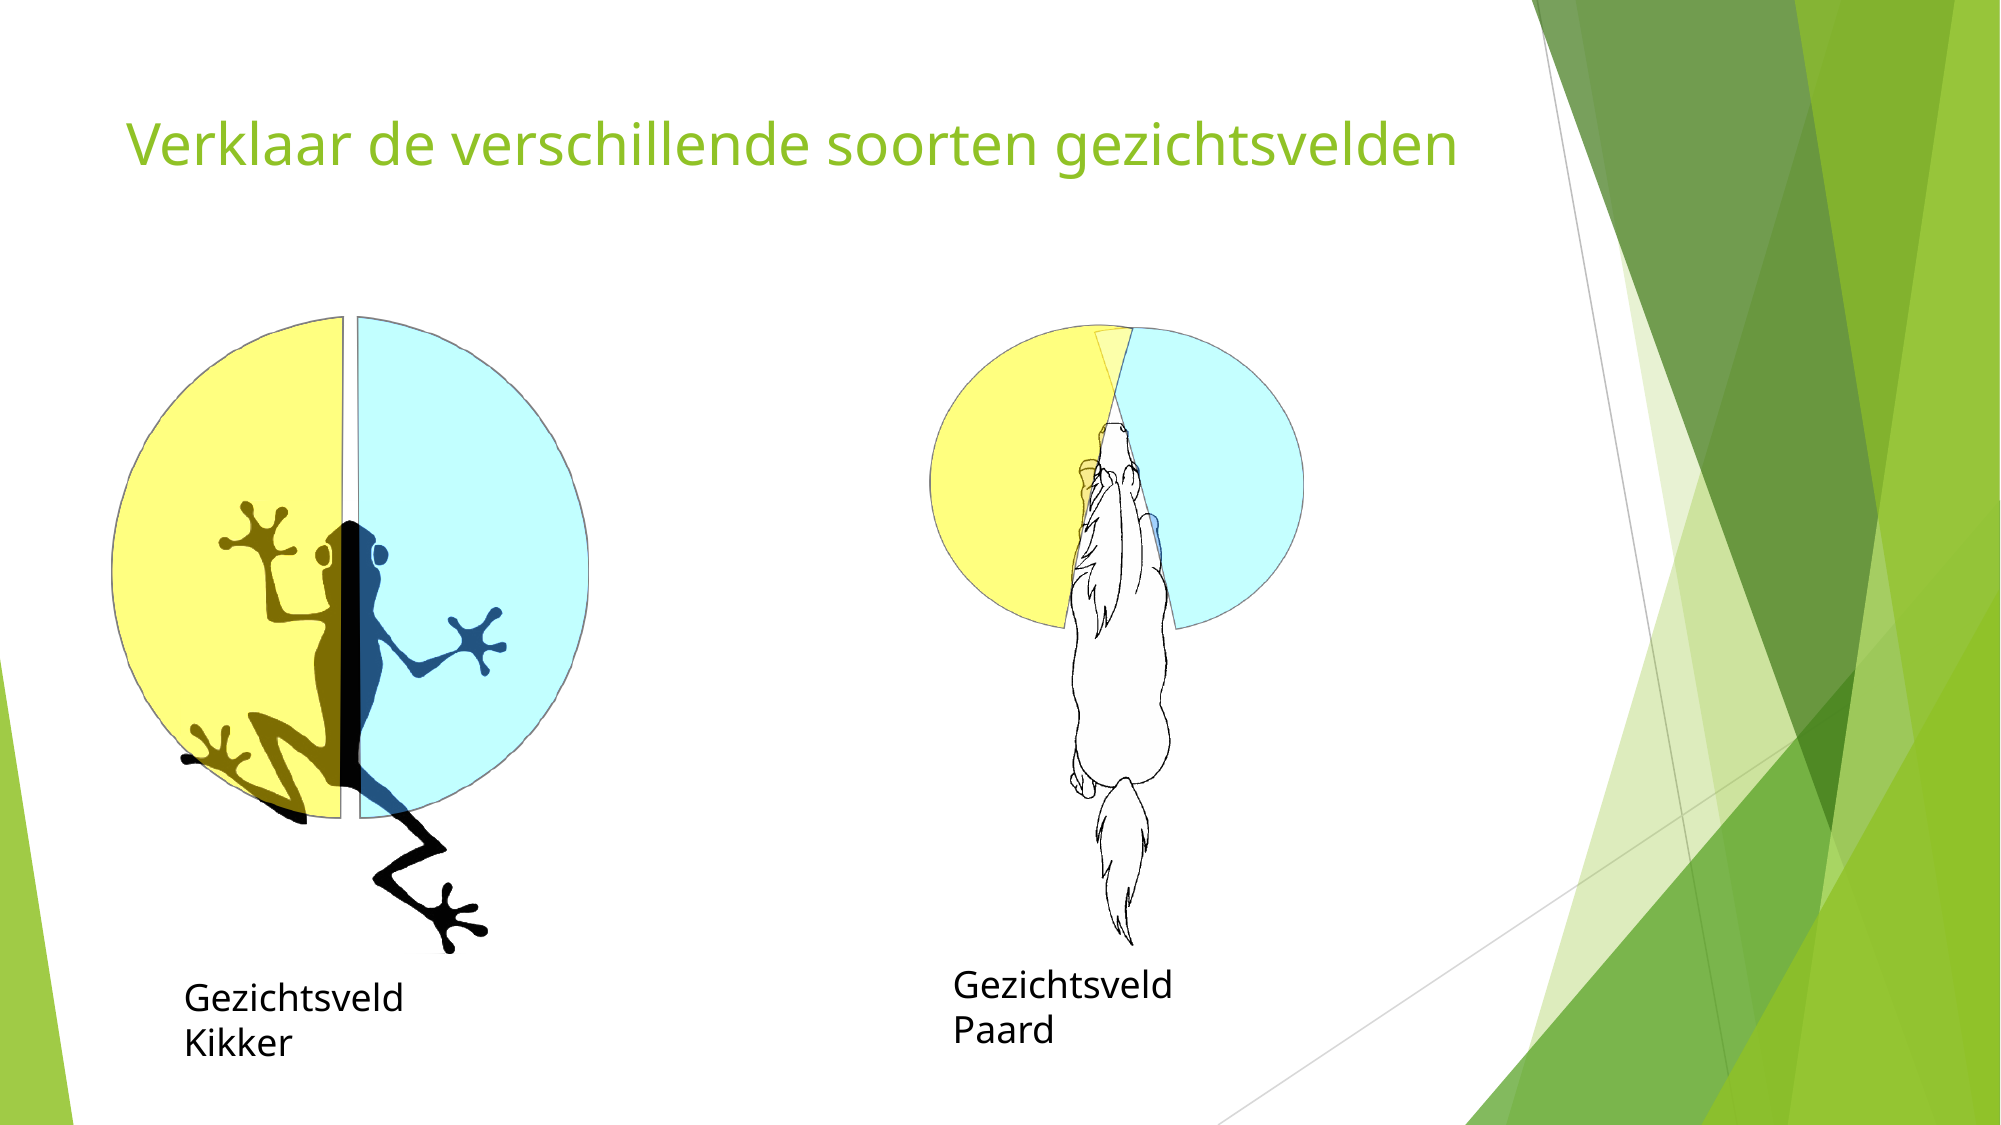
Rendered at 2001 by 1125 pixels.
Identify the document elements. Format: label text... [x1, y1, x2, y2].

title Verklaar de verschillende soorten gezichtsvelden [111, 99, 1522, 197]
text_box Gezichtsveld Kikker [168, 966, 532, 1028]
picture [929, 324, 1305, 946]
text_box Gezichtsveld Paard [937, 955, 1297, 1014]
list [110, 316, 589, 954]
